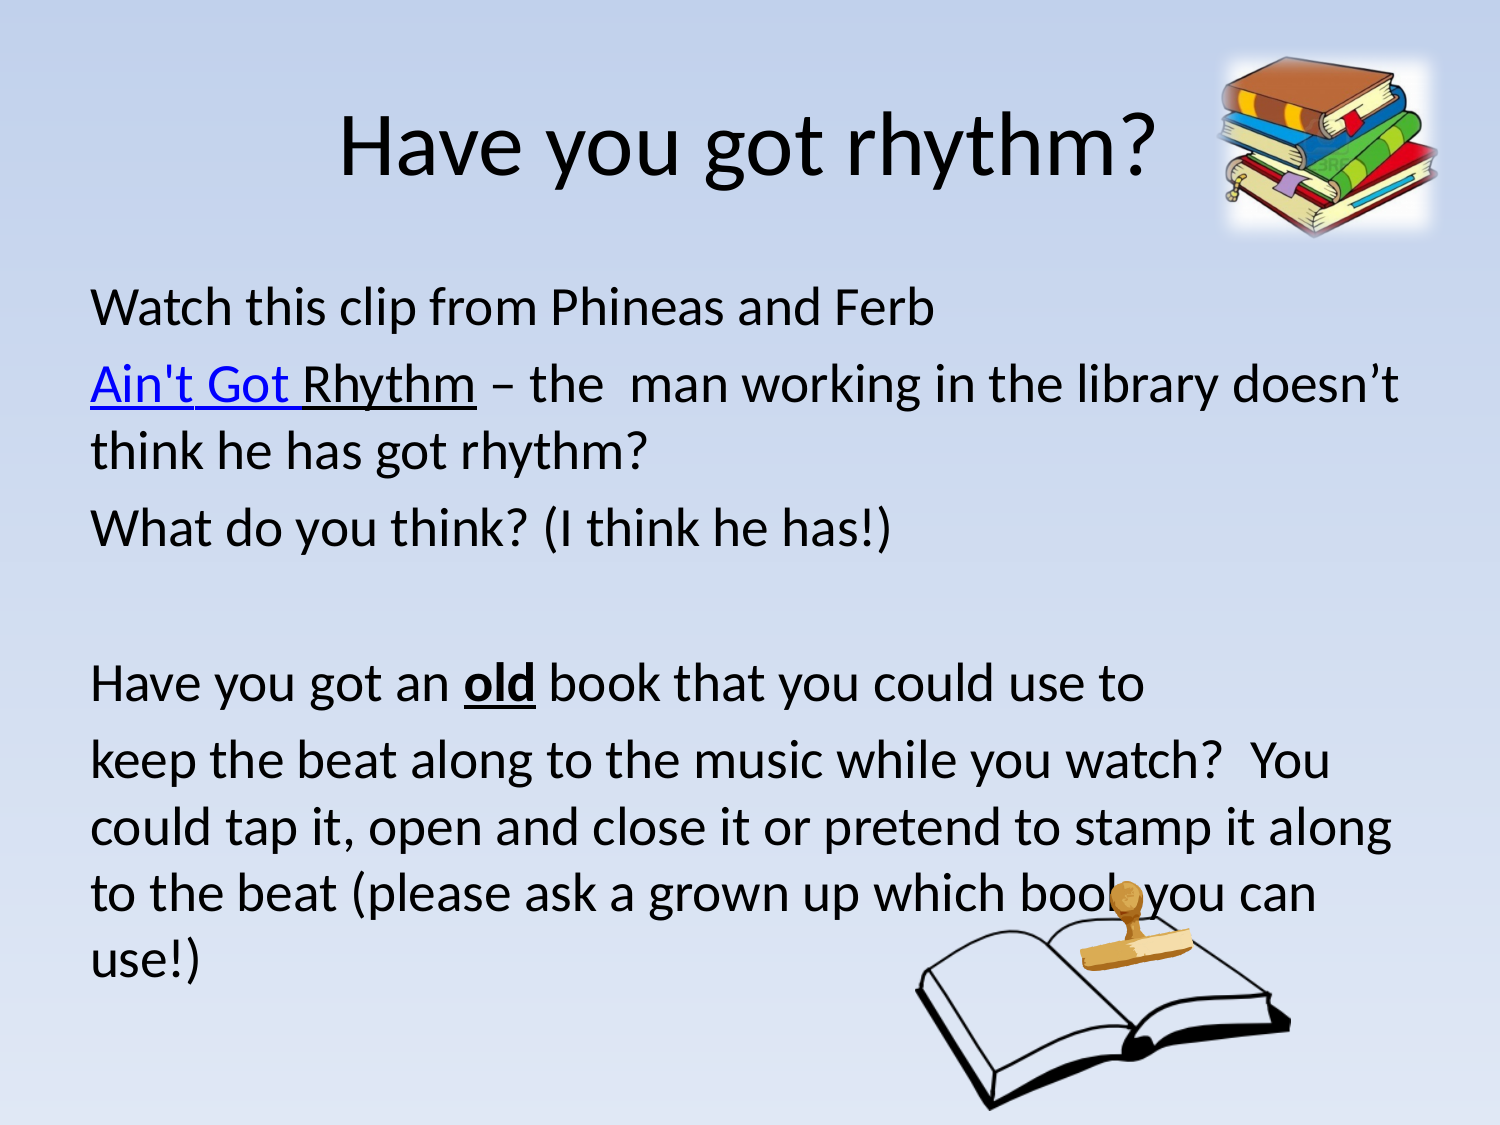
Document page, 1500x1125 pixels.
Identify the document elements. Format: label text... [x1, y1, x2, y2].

picture [915, 881, 1291, 1111]
picture [1210, 42, 1448, 248]
list Watch this clip from Phineas and Ferb Ain't Got Rhythm – the man working in the library doesn’t think he has got rhythm? What do you think? (I think he has!) Have you got an old book that you could use to keep the beat along to the music while you watch? You could tap it, open and close it or pretend to stamp it along to the beat (please ask a grown up which book you can use!) [75, 262, 1425, 1005]
title Have you got rhythm? [75, 45, 1206, 233]
